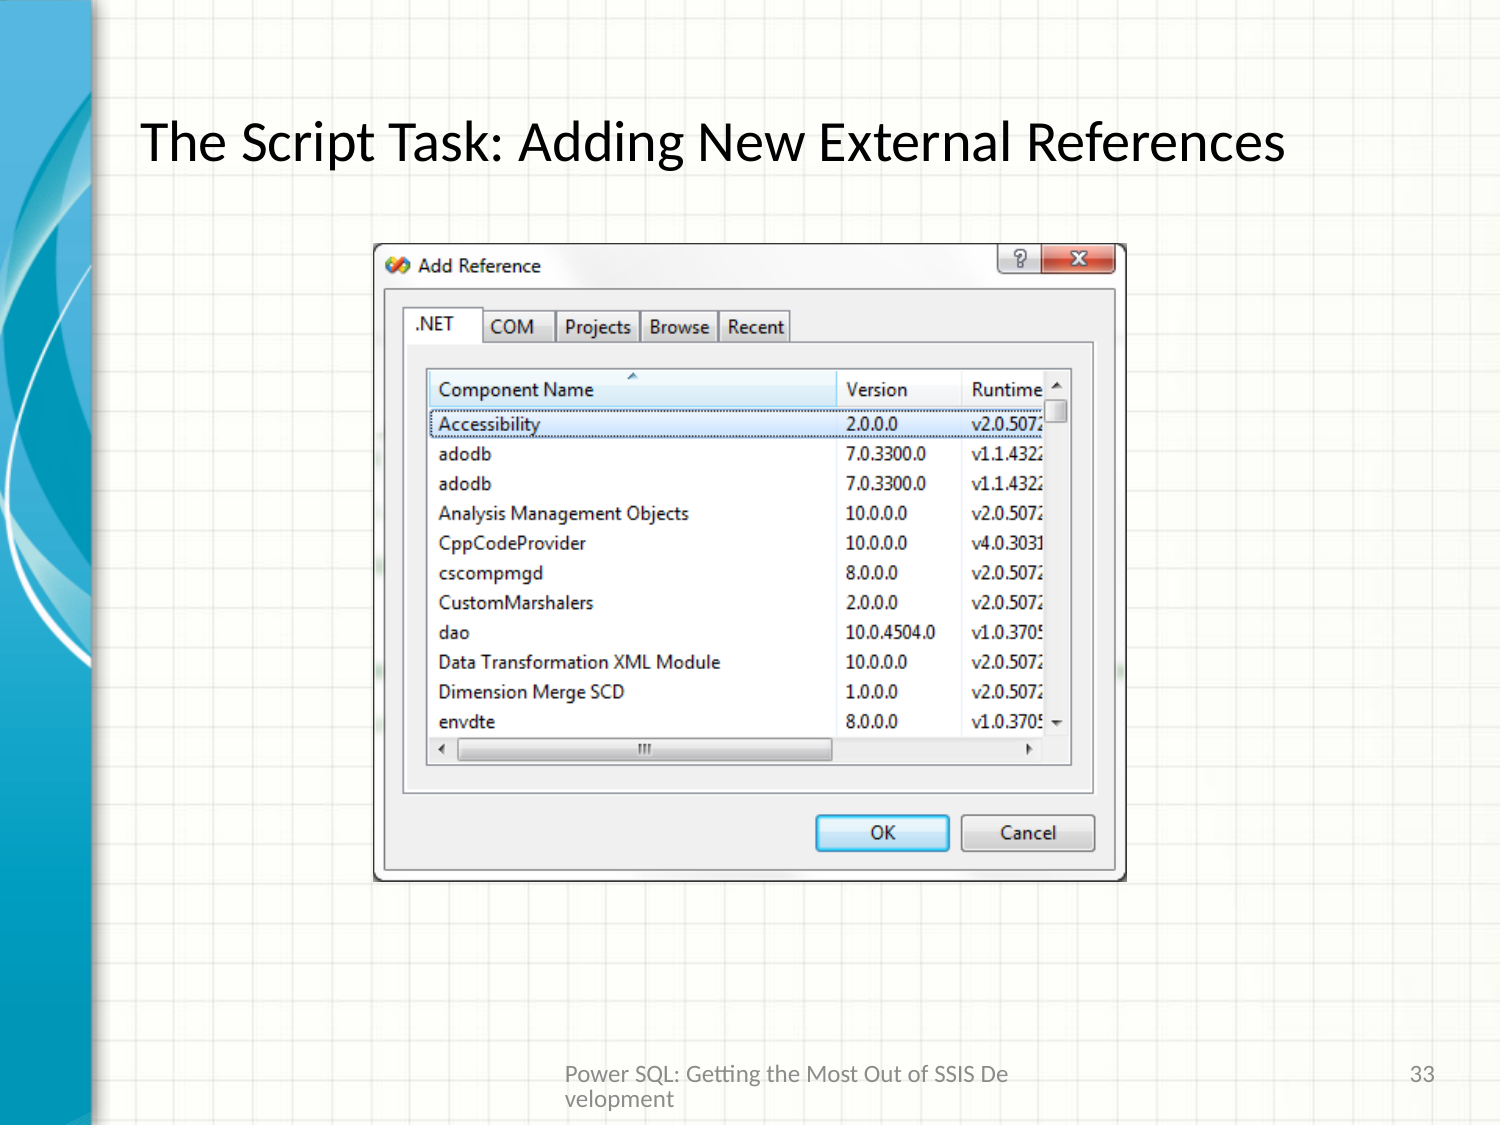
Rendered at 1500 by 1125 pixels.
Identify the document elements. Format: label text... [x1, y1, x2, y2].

picture [0, 0, 1500, 1125]
title The Script Task: Adding New External References [125, 44, 1450, 232]
slide_number 33 [1100, 1042, 1450, 1103]
footer Power SQL: Getting the Most Out of SSIS Development [549, 1042, 1025, 1103]
